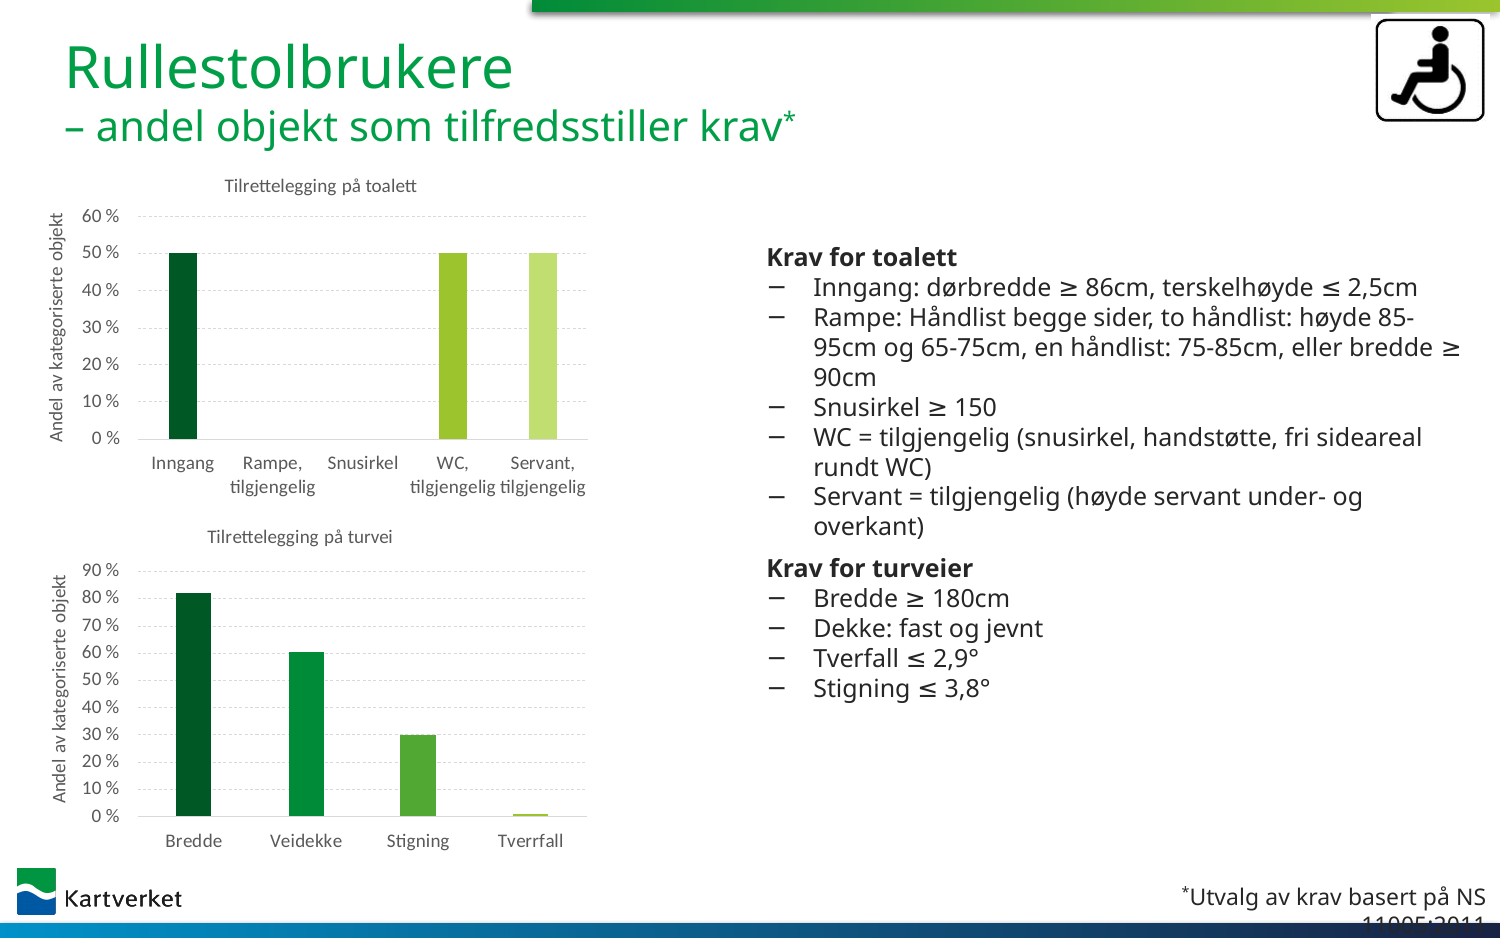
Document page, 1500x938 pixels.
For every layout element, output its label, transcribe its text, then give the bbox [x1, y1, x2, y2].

text_box Rullestolbrukere – andel objekt som tilfredsstiller krav* [49, 14, 1431, 158]
picture [41, 166, 599, 505]
picture [41, 520, 598, 859]
text_box *Utvalg av krav basert på NS 11005:2011 [1068, 873, 1500, 938]
picture [1371, 13, 1491, 127]
text_box Krav for turveier Bredde ≥ 180cm Dekke: fast og jevnt Tverfall ≤ 2,9° Stigning ≤ 3,8° [751, 545, 1483, 710]
text_box Krav for toalett Inngang: dørbredde ≥ 86cm, terskelhøyde ≤ 2,5cm Rampe: Håndlist begge sider, to håndlist: høyde 85-95cm og 65-75cm, en håndlist: 75-85cm, eller bredde ≥ 90cm Snusirkel ≥ 150 WC = tilgjengelig (snusirkel, handstøtte, fri sideareal rundt WC) Servant = tilgjengelig (høyde servant under- og overkant) [751, 234, 1483, 545]
